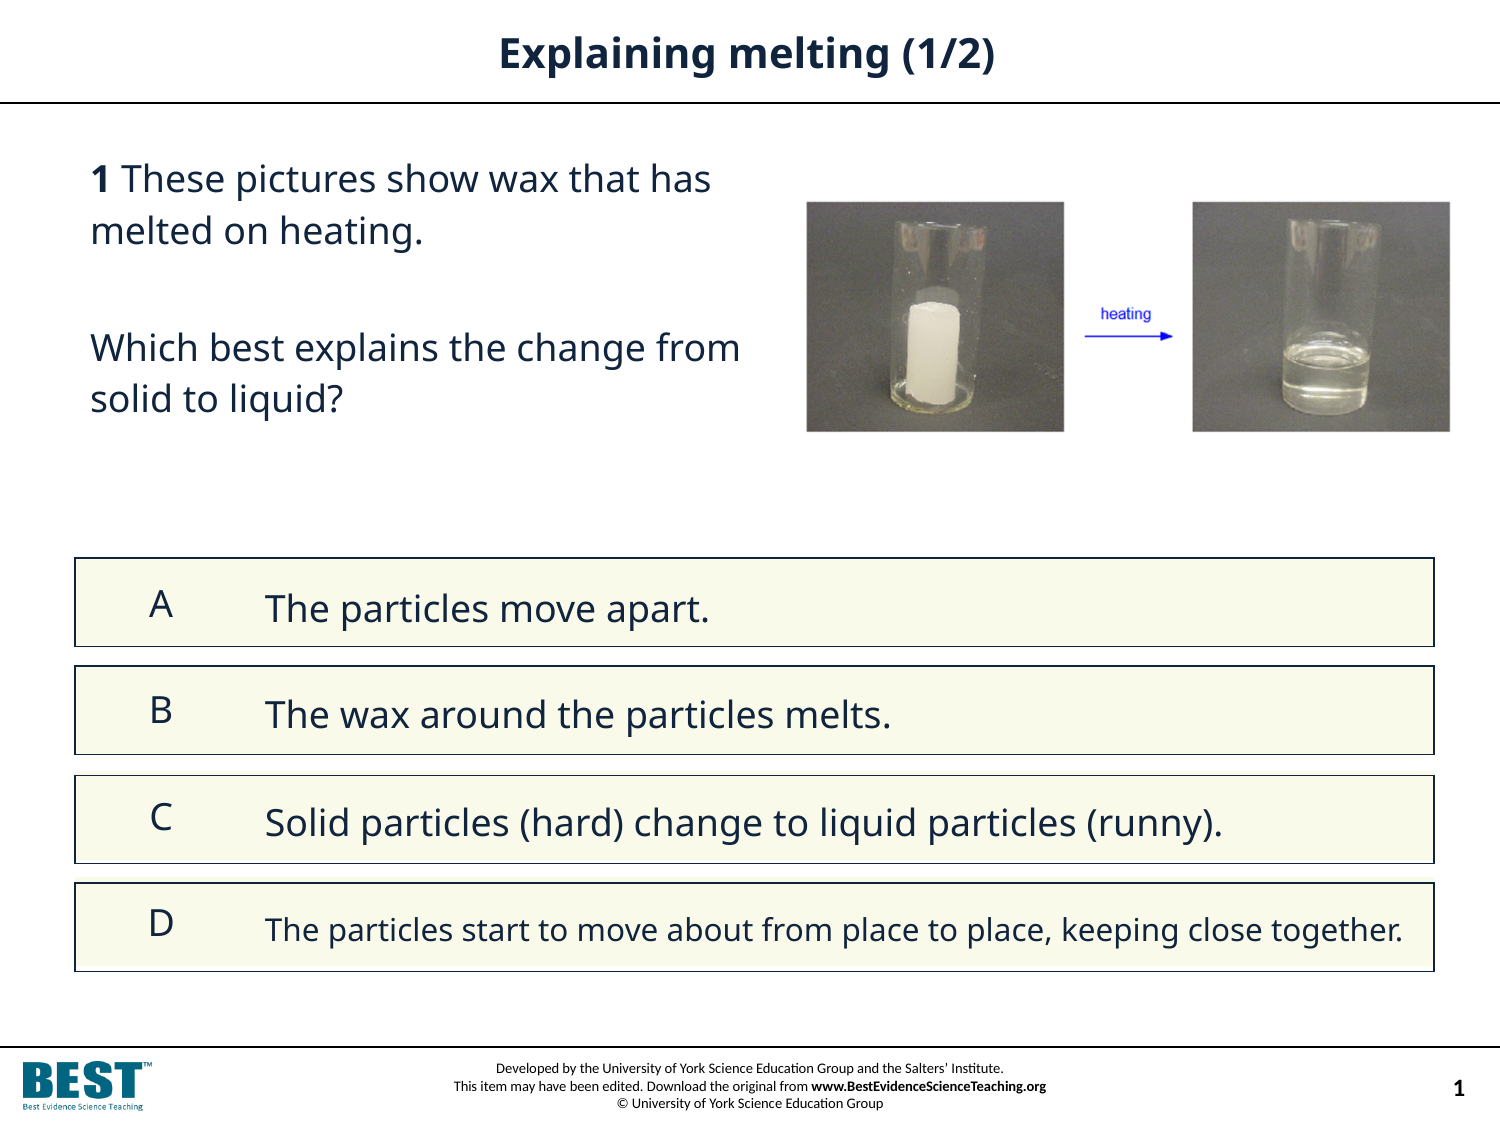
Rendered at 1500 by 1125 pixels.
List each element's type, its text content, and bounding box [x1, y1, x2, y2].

list The wax around the particles melts. [249, 666, 1435, 755]
list The particles move apart. [249, 560, 1435, 649]
title Explaining melting (1/2) [23, 4, 1471, 99]
picture [23, 1061, 152, 1111]
picture [785, 189, 1471, 442]
list Solid particles (hard) change to liquid particles (runny). [249, 773, 1435, 863]
slide_number 1 [1130, 1061, 1481, 1111]
list The particles start to move about from place to place, keeping close together. [249, 882, 1435, 971]
list 1 These pictures show wax that has melted on heating. Which best explains the change from solid to liquid? [75, 141, 764, 541]
